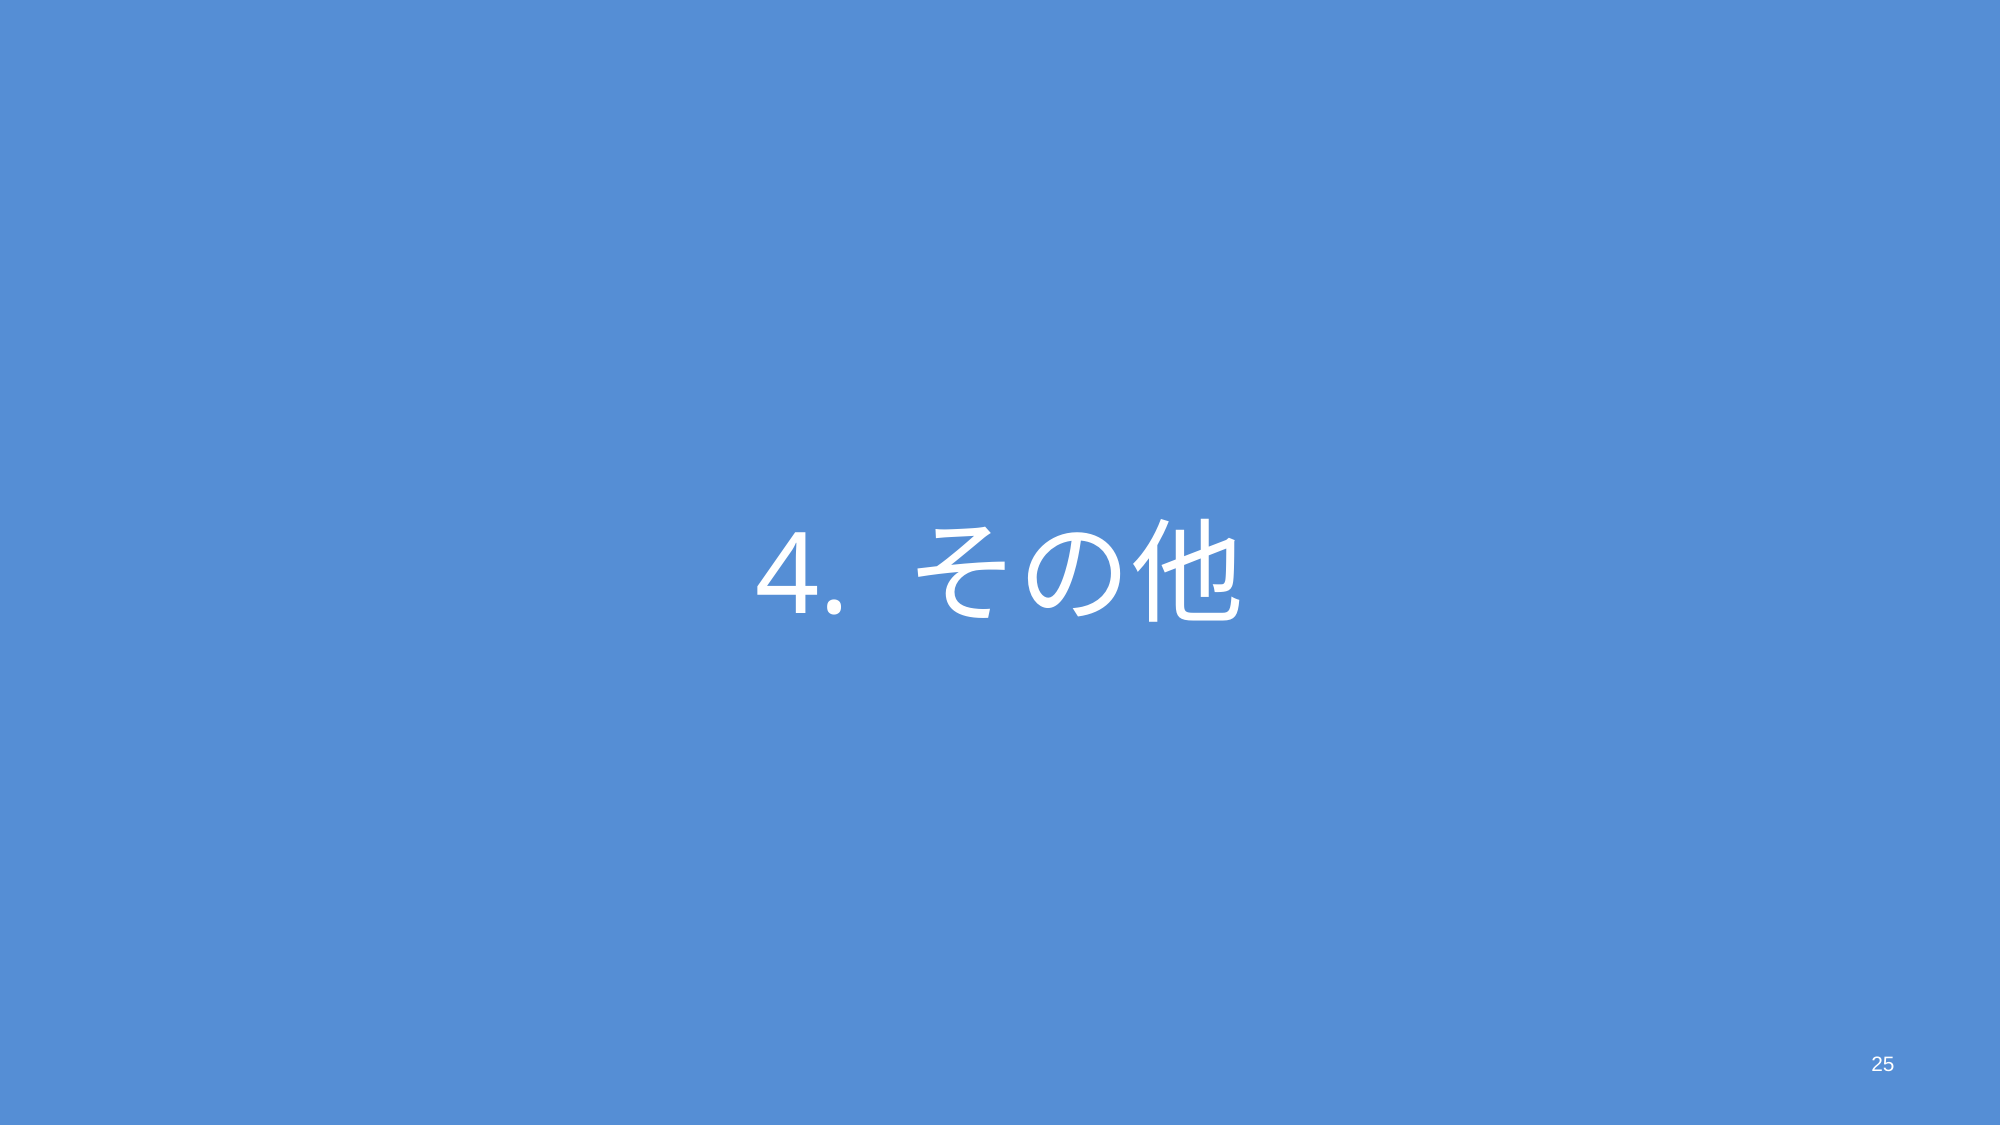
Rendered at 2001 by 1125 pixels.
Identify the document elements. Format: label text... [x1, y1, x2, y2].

text_box 4. その他 [280, 299, 1720, 826]
